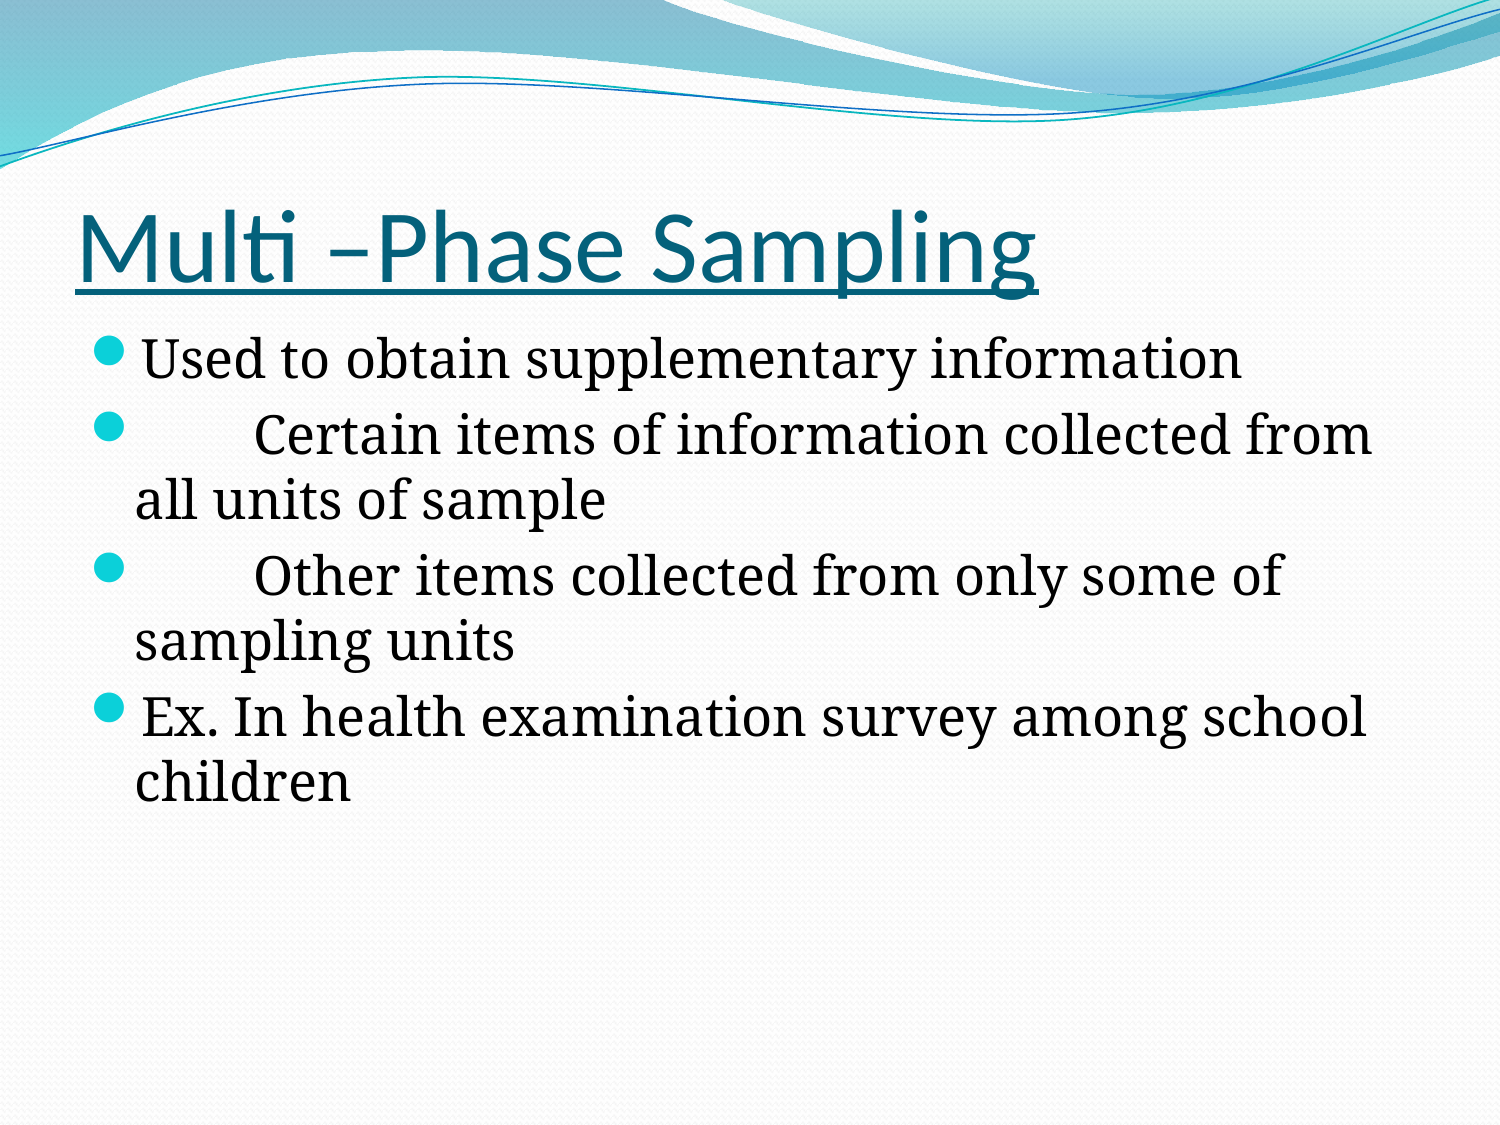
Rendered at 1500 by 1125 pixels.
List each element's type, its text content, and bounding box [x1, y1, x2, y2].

title Multi –Phase Sampling [75, 115, 1425, 303]
list Used to obtain supplementary information Certain items of information collected from all units of sample Other items collected from only some of sampling units Ex. In health examination survey among school children [75, 317, 1425, 1038]
